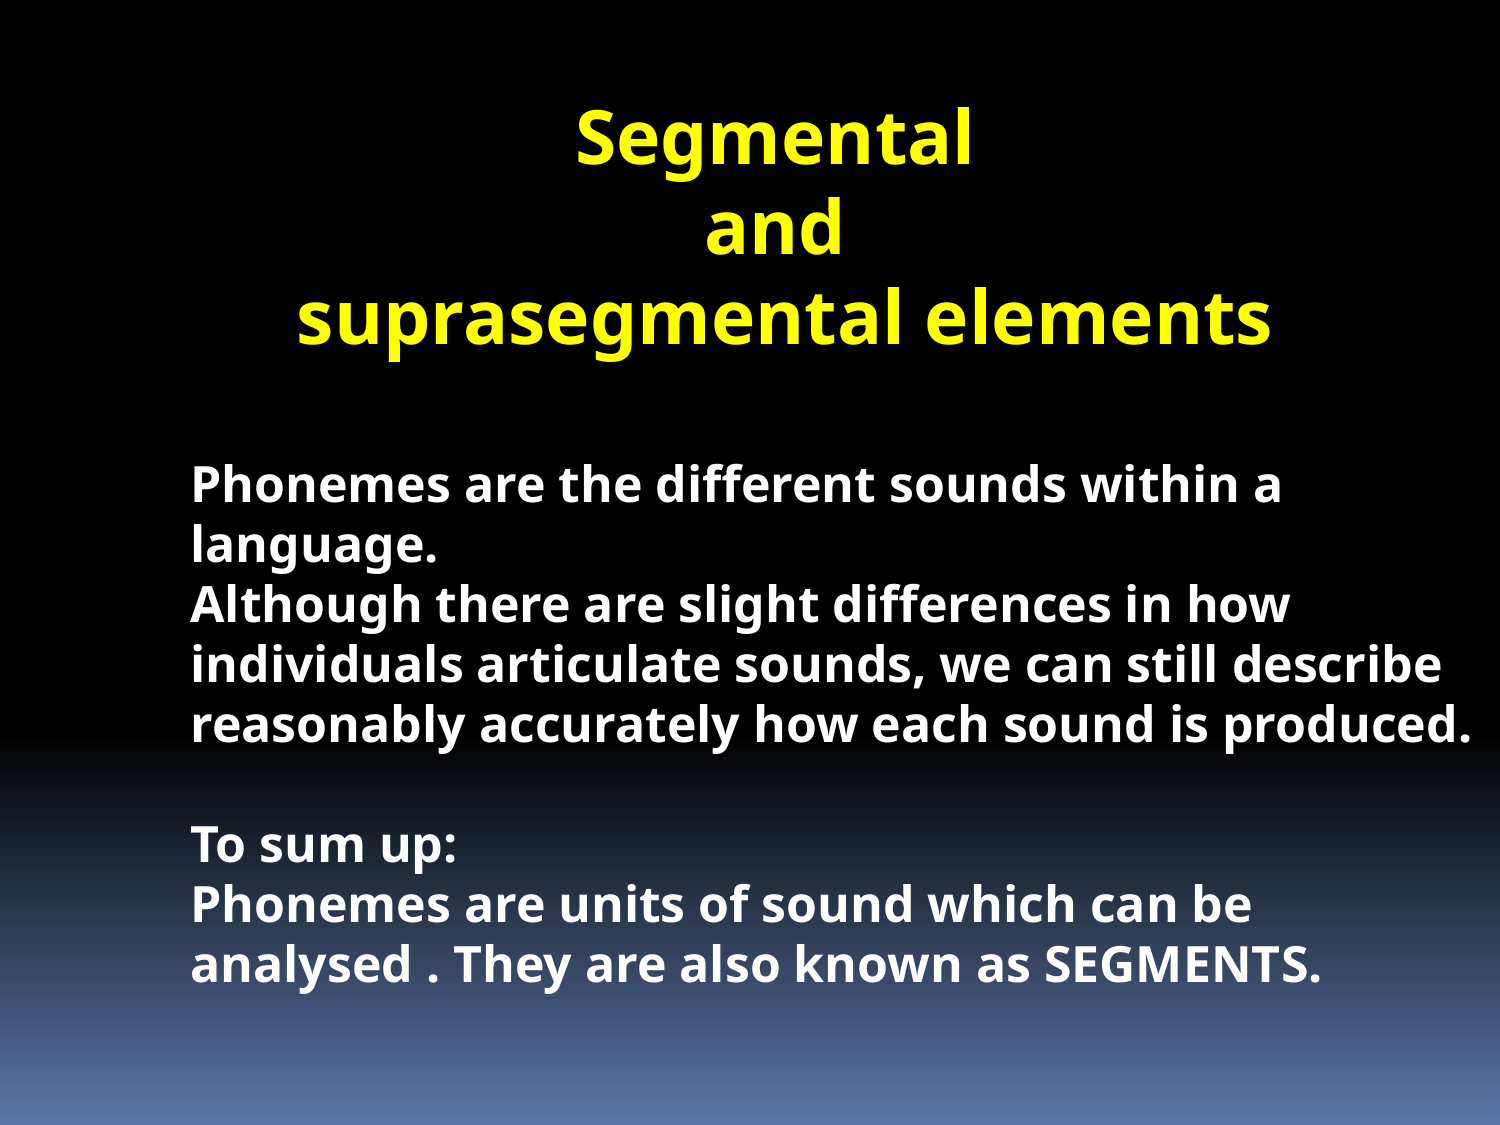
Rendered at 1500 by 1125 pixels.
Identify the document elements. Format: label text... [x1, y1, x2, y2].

text_box Segmental and suprasegmental elements [210, 81, 1360, 367]
text_box Phonemes are the different sounds within a language. Although there are slight differences in how individuals articulate sounds, we can still describe reasonably accurately how each sound is produced. To sum up: Phonemes are units of sound which can be analysed . They are also known as SEGMENTS. [175, 445, 1500, 1090]
